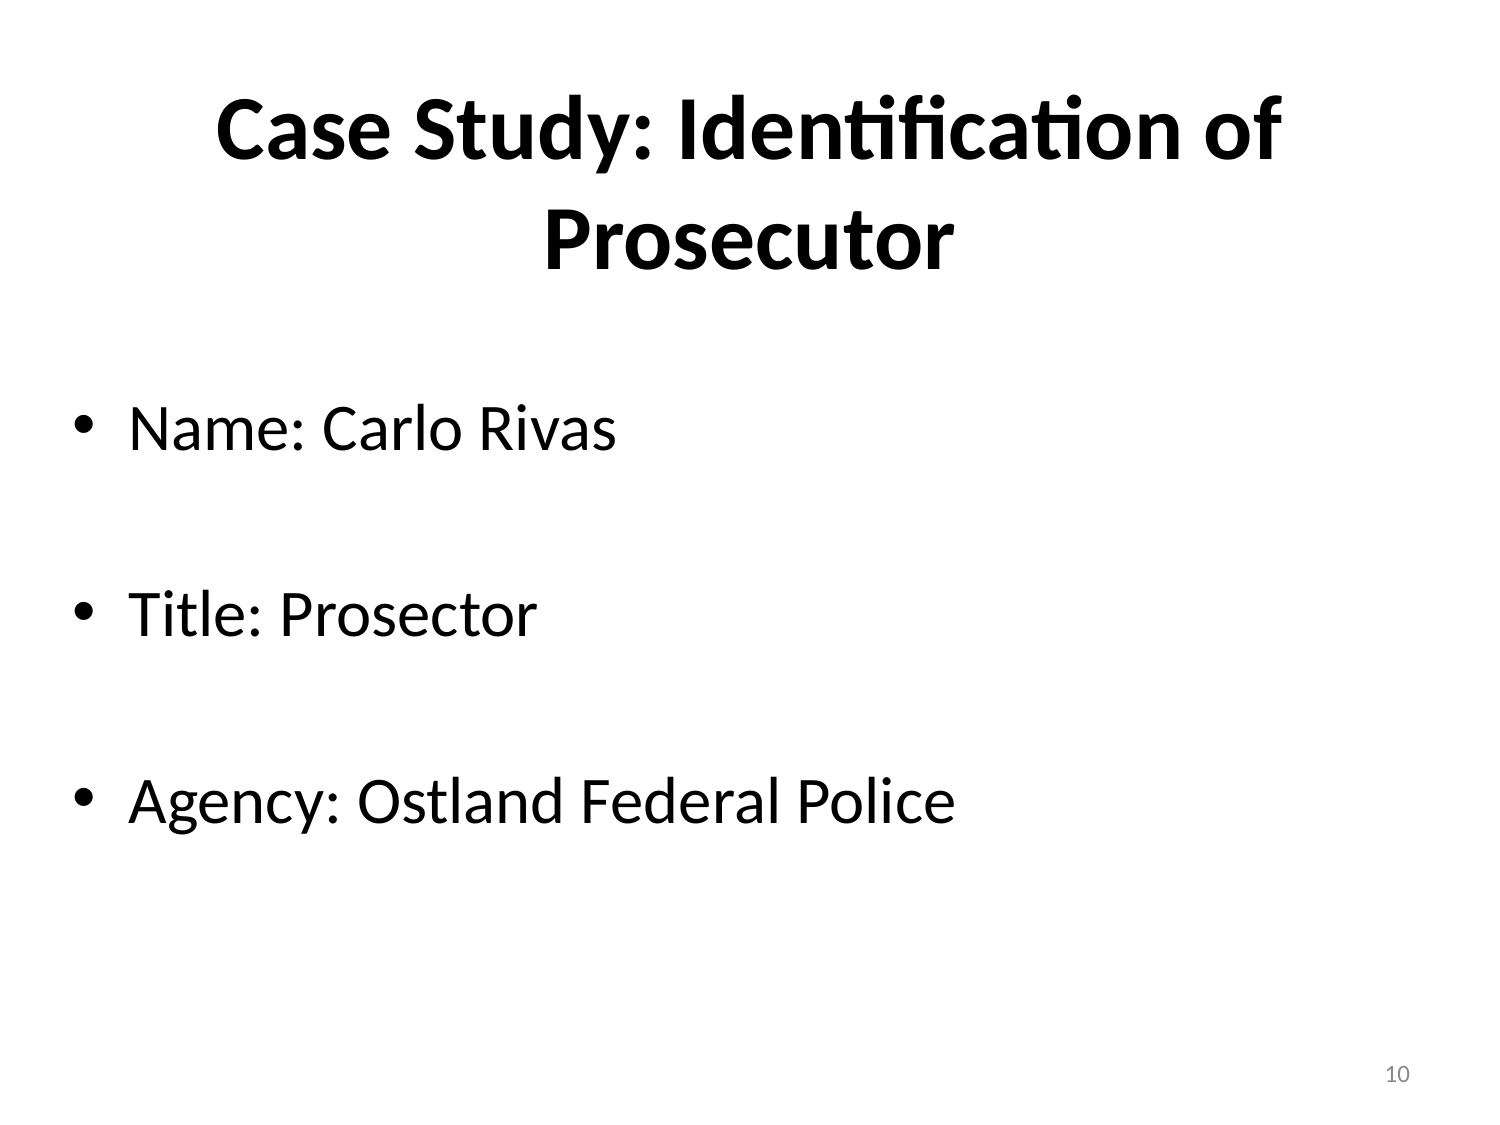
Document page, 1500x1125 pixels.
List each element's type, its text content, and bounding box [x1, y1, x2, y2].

text_box Name: Carlo Rivas Title: Prosector Agency: Ostland Federal Police [57, 282, 1365, 1125]
slide_number 10 [1074, 1042, 1425, 1103]
title Case Study: Identification of Prosecutor [75, 83, 1425, 272]
